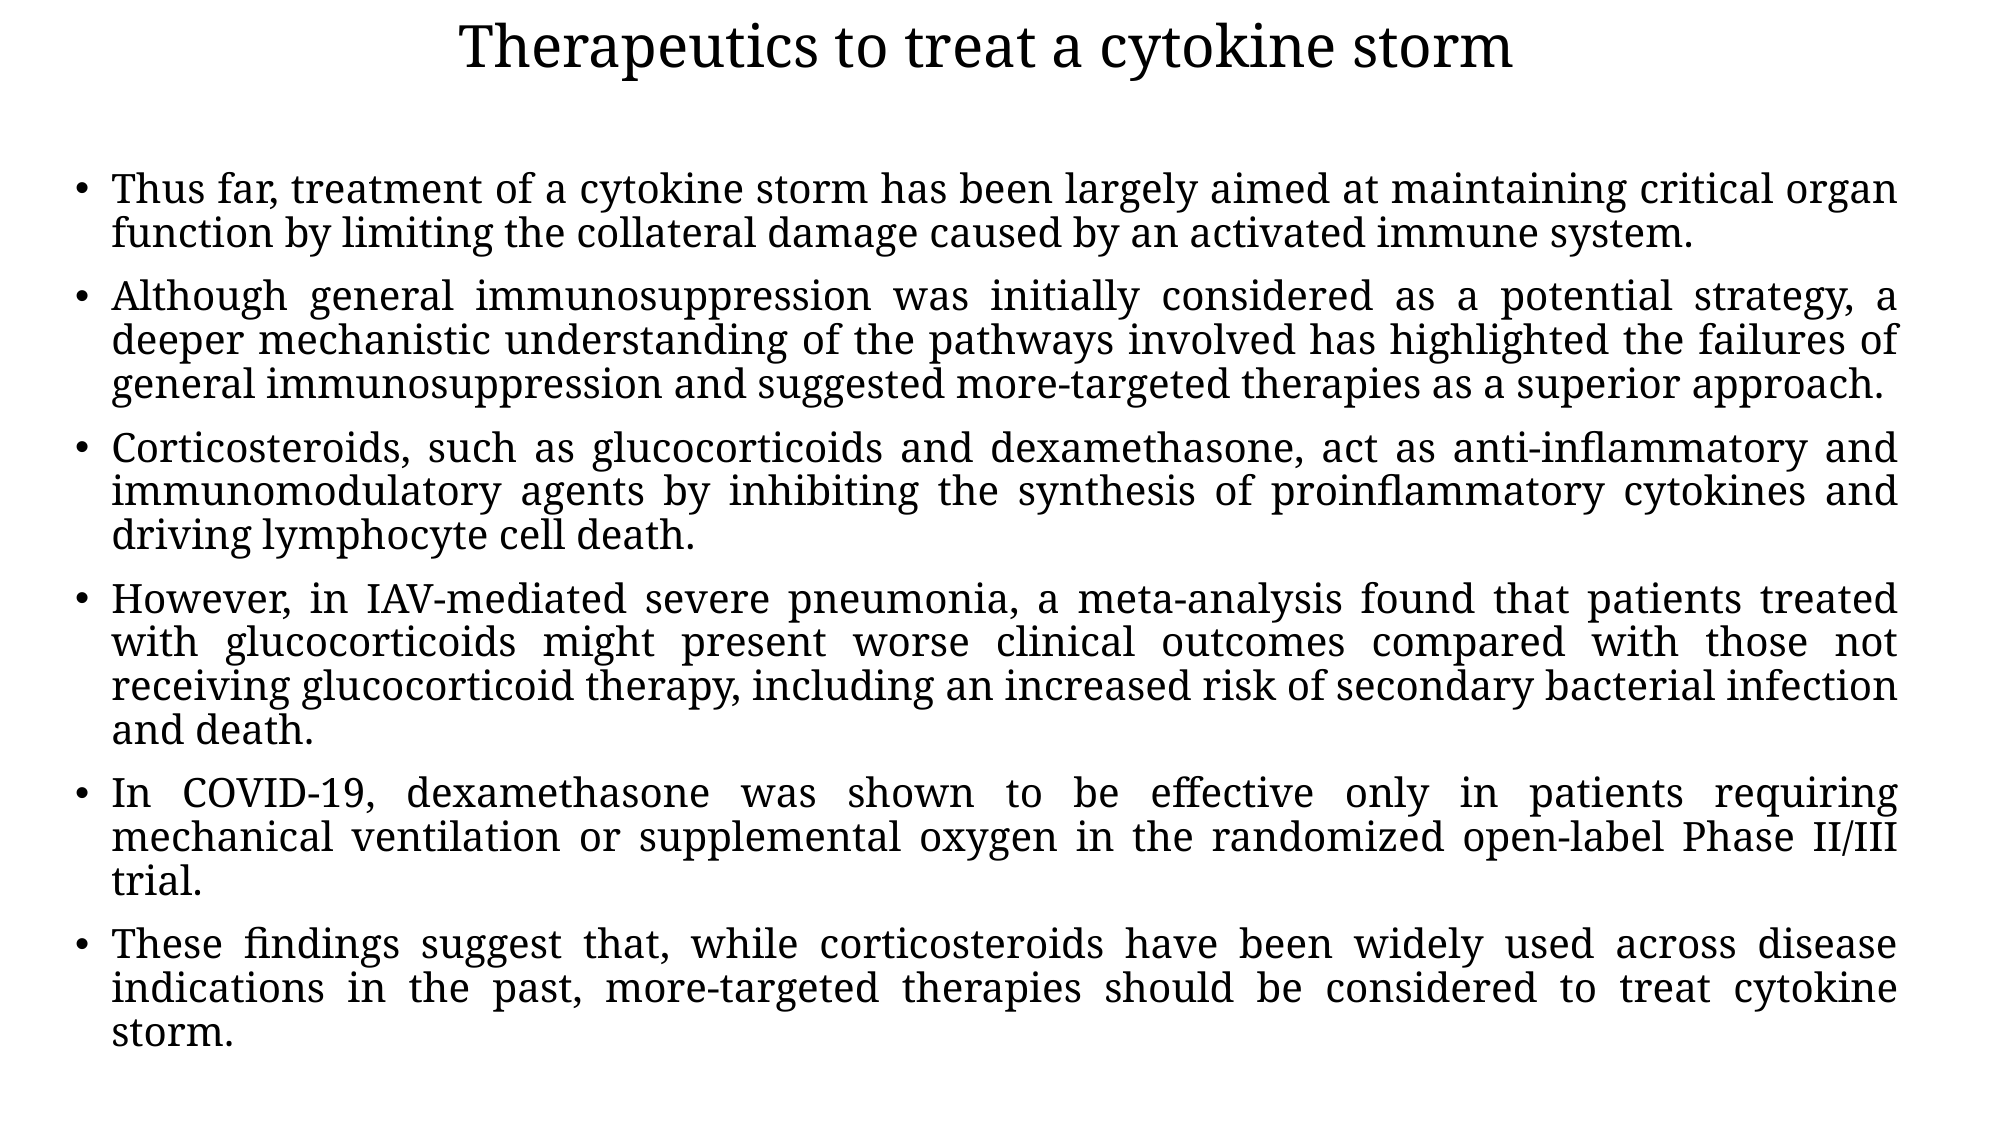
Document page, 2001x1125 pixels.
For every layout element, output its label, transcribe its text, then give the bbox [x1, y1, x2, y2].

title Therapeutics to treat a cytokine storm [111, 1, 1879, 96]
list Thus far, treatment of a cytokine storm has been largely aimed at maintaining critical organ function by limiting the collateral damage caused by an activated immune system. Although general immunosuppression was initially considered as a potential strategy, a deeper mechanistic understanding of the pathways involved has highlighted the failures of general immunosuppression and suggested more-targeted therapies as a superior approach. Corticosteroids, such as glucocorticoids and dexamethasone, act as anti-inflammatory and immunomodulatory agents by inhibiting the synthesis of proinflammatory cytokines and driving lymphocyte cell death. However, in IAV-mediated severe pneumonia, a meta-analysis found that patients treated with glucocorticoids might present worse clinical outcomes compared with those not receiving glucocorticoid therapy, including an increased risk of secondary bacterial infection and death. In COVID-19, dexamethasone was shown to be effective only in patients requiring mechanical ventilation or supplemental oxygen in the randomized open-label Phase II/III trial. These findings suggest that, while corticosteroids have been widely used across disease indications in the past, more-targeted therapies should be considered to treat cytokine storm. [60, 161, 1916, 1096]
